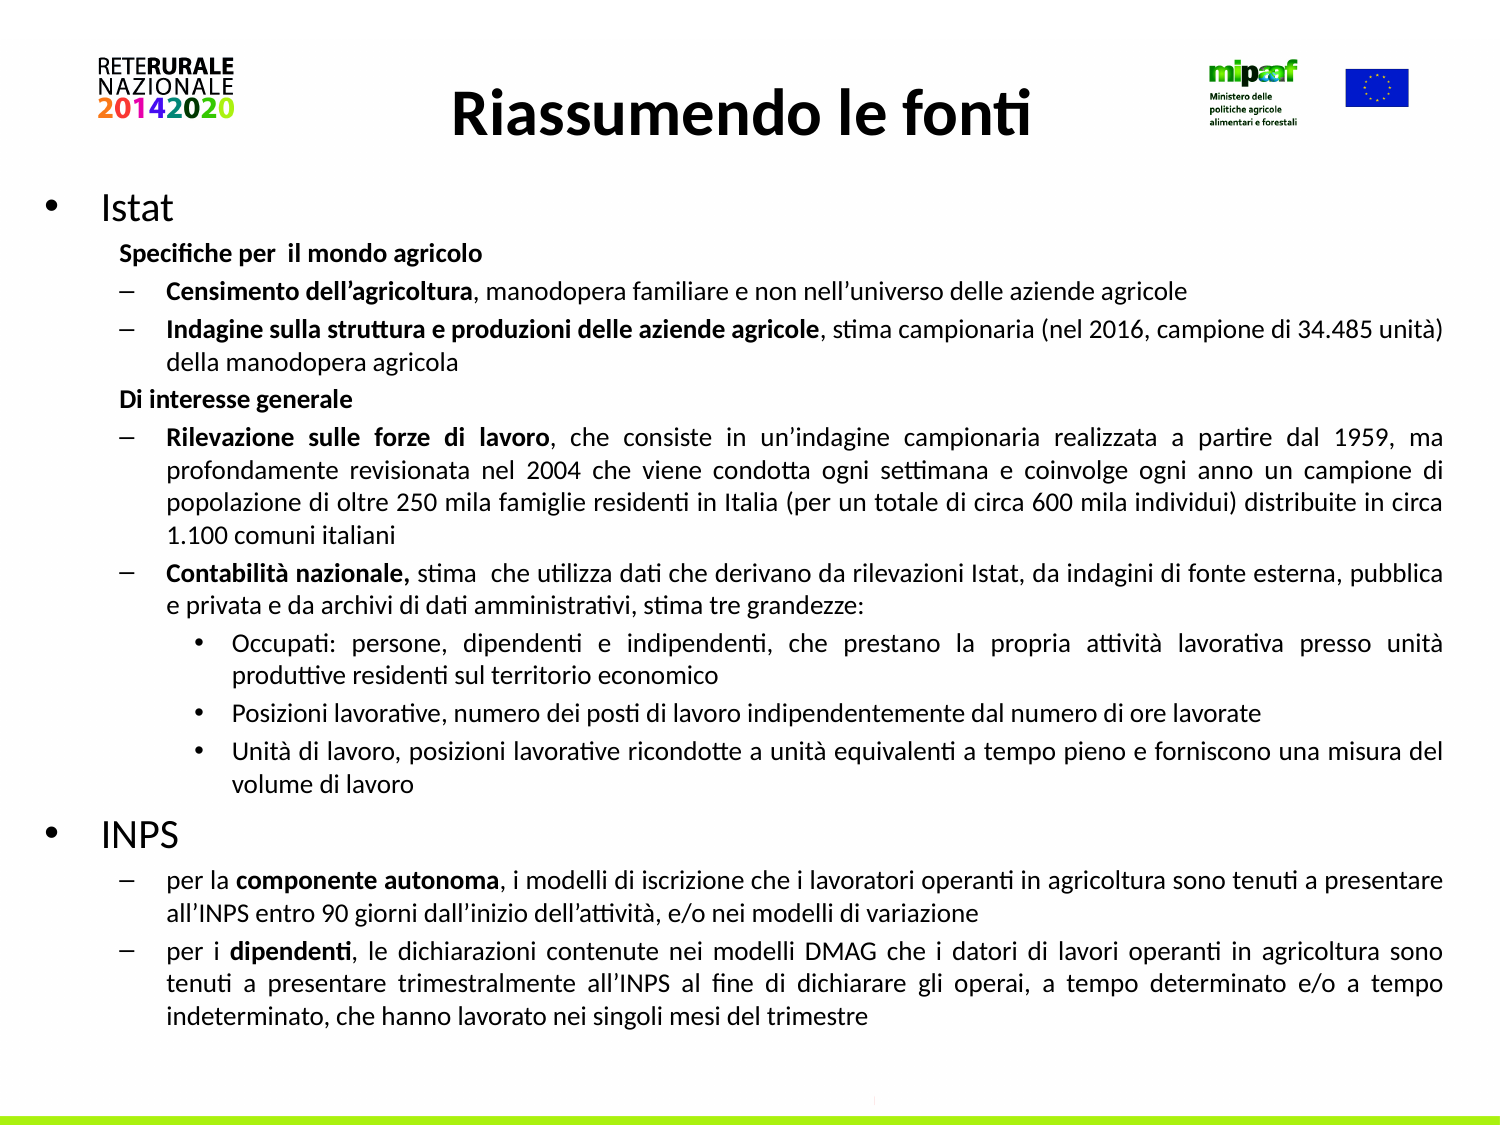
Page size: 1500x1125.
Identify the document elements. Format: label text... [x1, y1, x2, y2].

list Istat Specifiche per il mondo agricolo Censimento dell’agricoltura, manodopera familiare e non nell’universo delle aziende agricole Indagine sulla struttura e produzioni delle aziende agricole, stima campionaria (nel 2016, campione di 34.485 unità) della manodopera agricola Di interesse generale Rilevazione sulle forze di lavoro, che consiste in un’indagine campionaria realizzata a partire dal 1959, ma profondamente revisionata nel 2004 che viene condotta ogni settimana e coinvolge ogni anno un campione di popolazione di oltre 250 mila famiglie residenti in Italia (per un totale di circa 600 mila individui) distribuite in circa 1.100 comuni italiani Contabilità nazionale, stima che utilizza dati che derivano da rilevazioni Istat, da indagini di fonte esterna, pubblica e privata e da archivi di dati amministrativi, stima tre grandezze: Occupati: persone, dipendenti e indipendenti, che prestano la propria attività lavorativa presso unità produttive residenti sul territorio economico Posizioni lavorative, numero dei posti di lavoro indipendentemente dal numero di ore lavorate Unità di lavoro, posizioni lavorative ricondotte a unità equivalenti a tempo pieno e forniscono una misura del volume di lavoro INPS per la componente autonoma, i modelli di iscrizione che i lavoratori operanti in agricoltura sono tenuti a presentare all’INPS entro 90 giorni dall’inizio dell’attività, e/o nei modelli di variazione per i dipendenti, le dichiarazioni contenute nei modelli DMAG che i datori di lavori operanti in agricoltura sono tenuti a presentare trimestralmente all’INPS al fine di dichiarare gli operai, a tempo determinato e/o a tempo indeterminato, che hanno lavorato nei singoli mesi del trimestre [29, 172, 1459, 1059]
picture [0, 39, 1500, 1125]
title Riassumendo le fonti [75, 45, 1425, 173]
